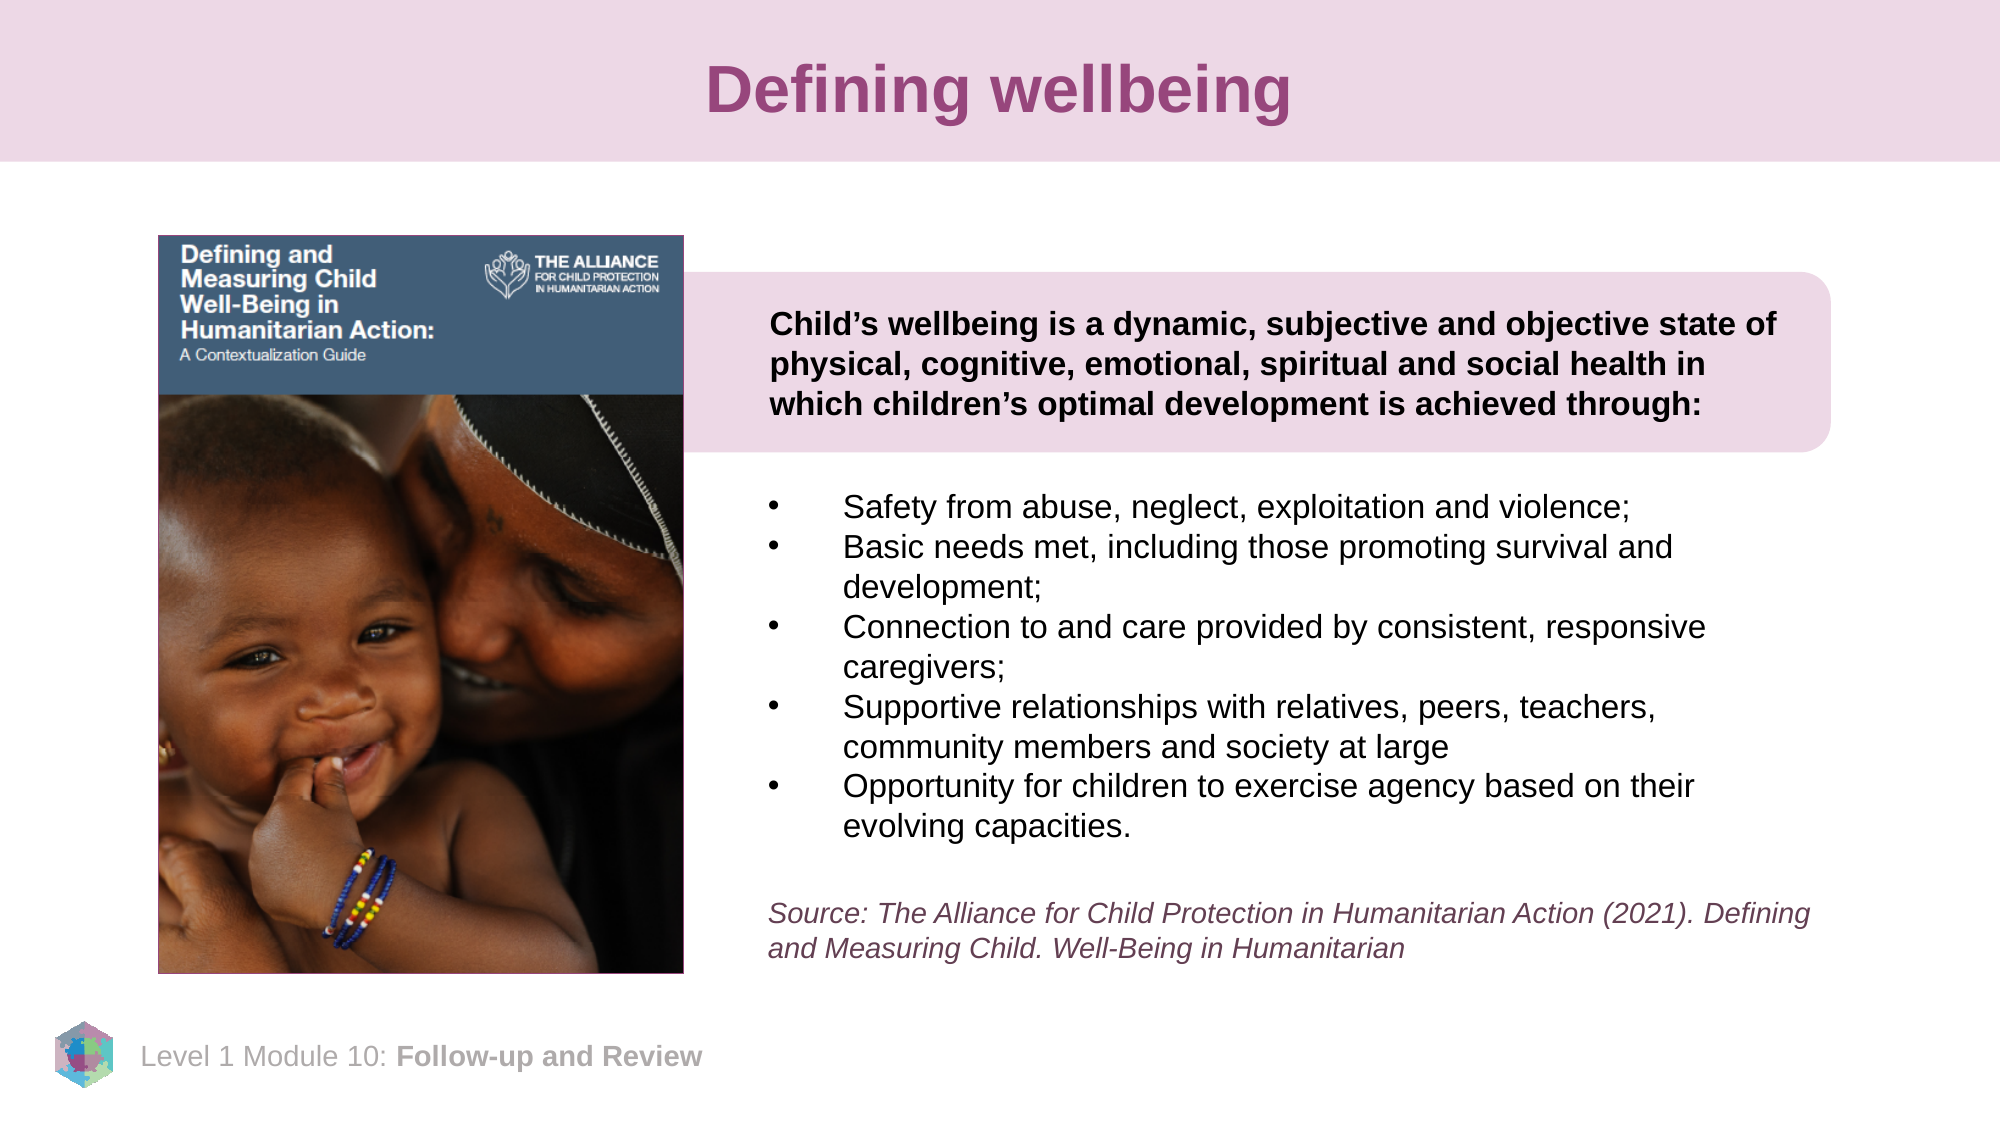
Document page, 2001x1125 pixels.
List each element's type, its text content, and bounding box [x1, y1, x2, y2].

picture [55, 1021, 113, 1088]
text_box Source: The Alliance for Child Protection in Humanitarian Action (2021). Defining and Measuring Child. Well-Being in Humanitarian [753, 887, 1834, 972]
text_box Child’s wellbeing is a dynamic, subjective and objective state of physical, cognitive, emotional, spiritual and social health in which children’s optimal development is achieved through: [684, 270, 1832, 454]
picture [158, 235, 684, 974]
title Defining wellbeing [137, 19, 1863, 163]
text_box Safety from abuse, neglect, exploitation and violence; Basic needs met, including those promoting survival and development; Connection to and care provided by consistent, responsive caregivers; Supportive relationships with relatives, peers, teachers, community members and society at large Opportunity for children to exercise agency based on their evolving capacities. [753, 477, 1831, 852]
